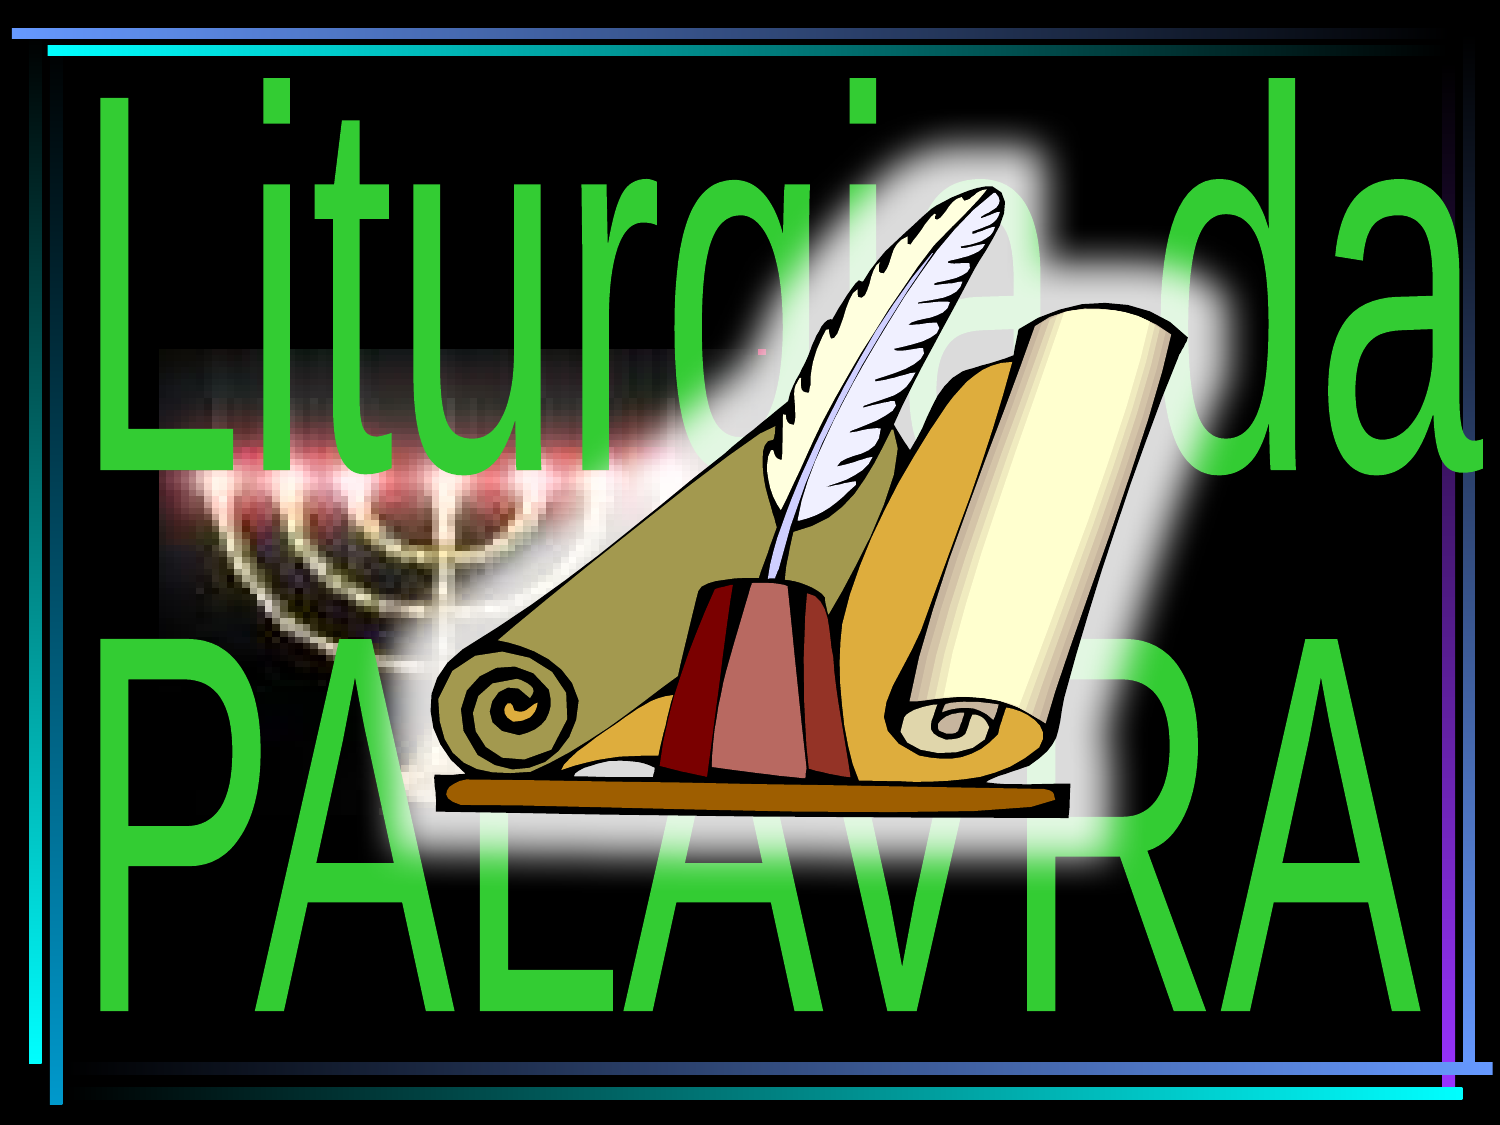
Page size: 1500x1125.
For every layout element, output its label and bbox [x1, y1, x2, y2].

picture [159, 172, 1200, 820]
